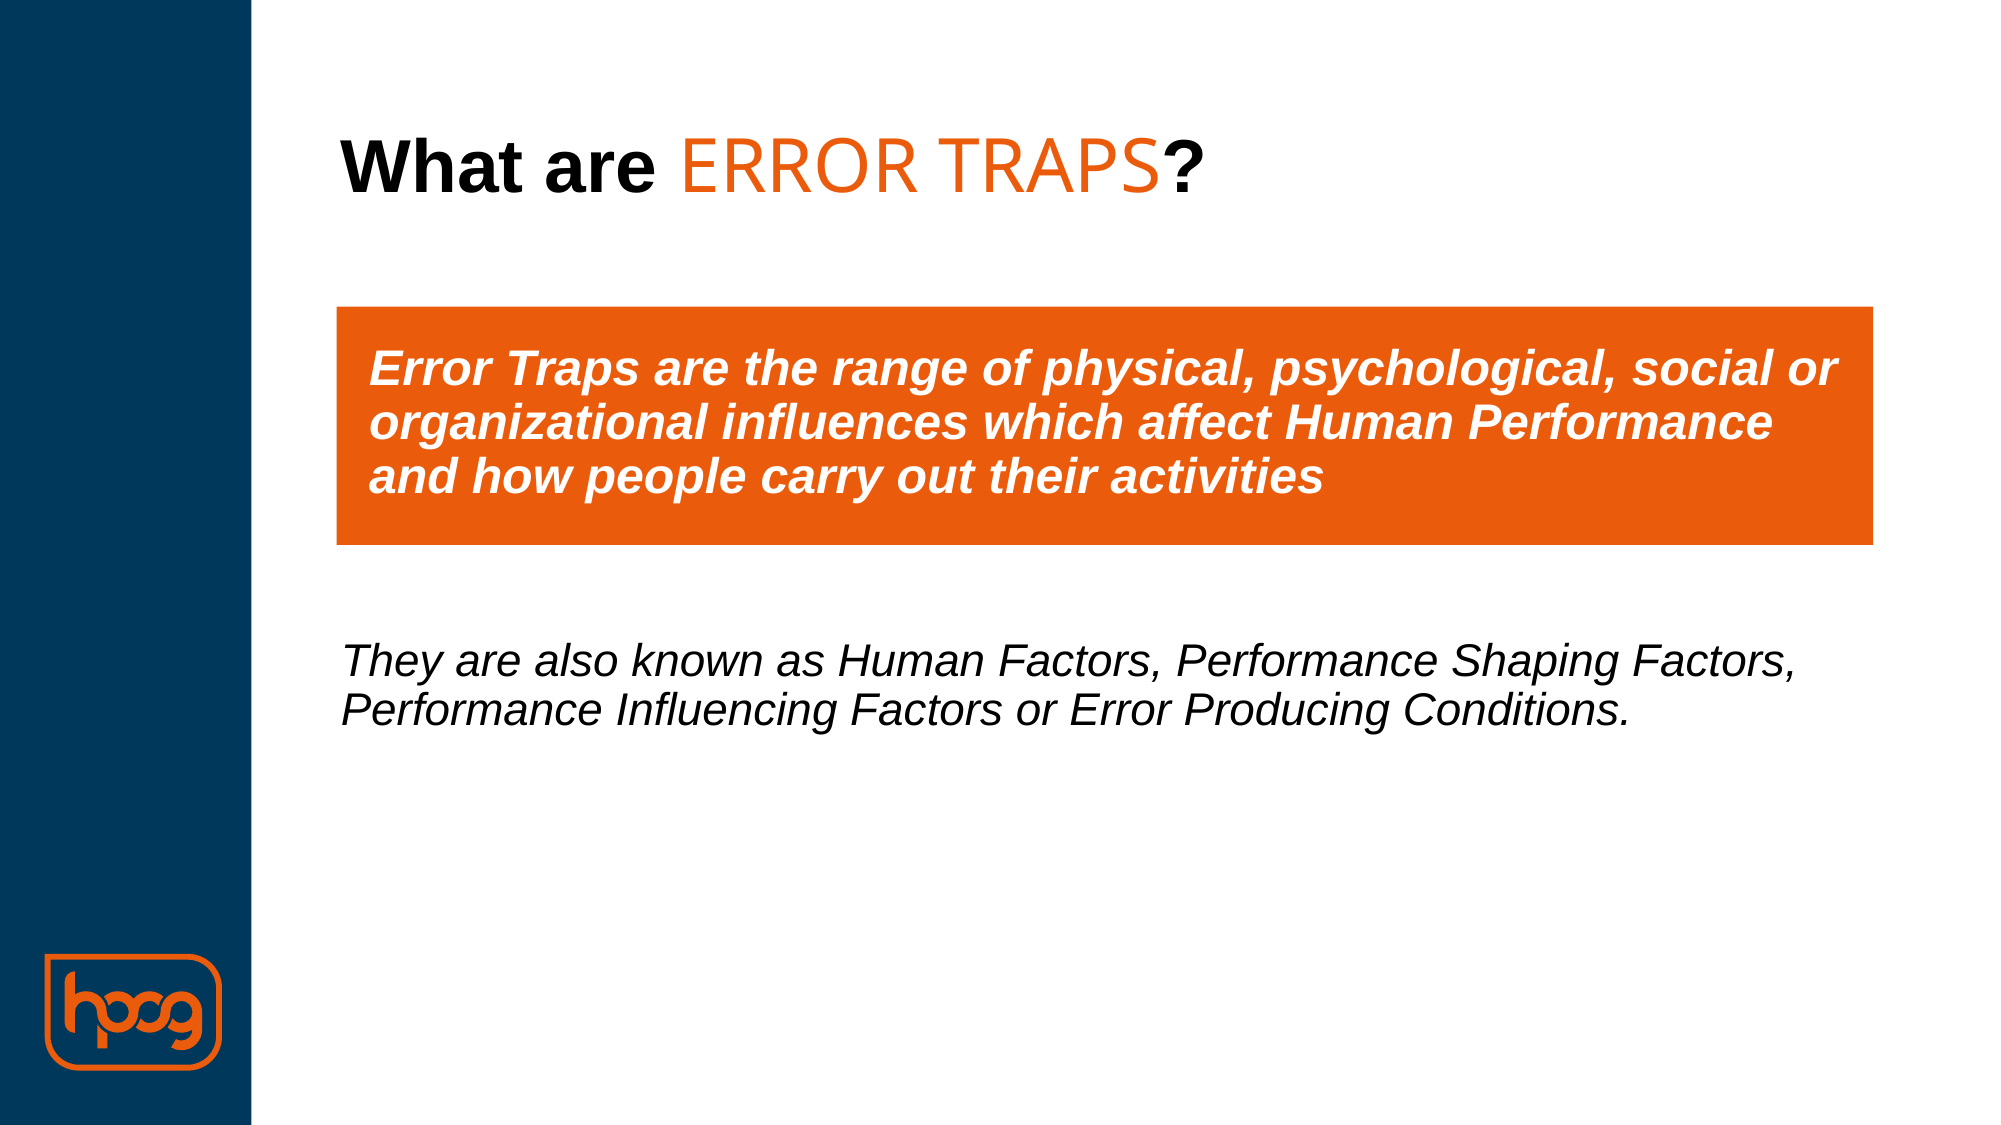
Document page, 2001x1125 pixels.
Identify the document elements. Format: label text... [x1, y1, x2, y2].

list Error Traps are the range of physical, psychological, social or organizational influences which affect Human Performance and how people carry out their activities [354, 335, 1874, 545]
text_box They are also known as Human Factors, Performance Shaping Factors, Performance Influencing Factors or Error Producing Conditions. [325, 629, 1863, 759]
title What are ERROR TRAPS? [325, 59, 1863, 278]
text_box [336, 306, 1874, 546]
